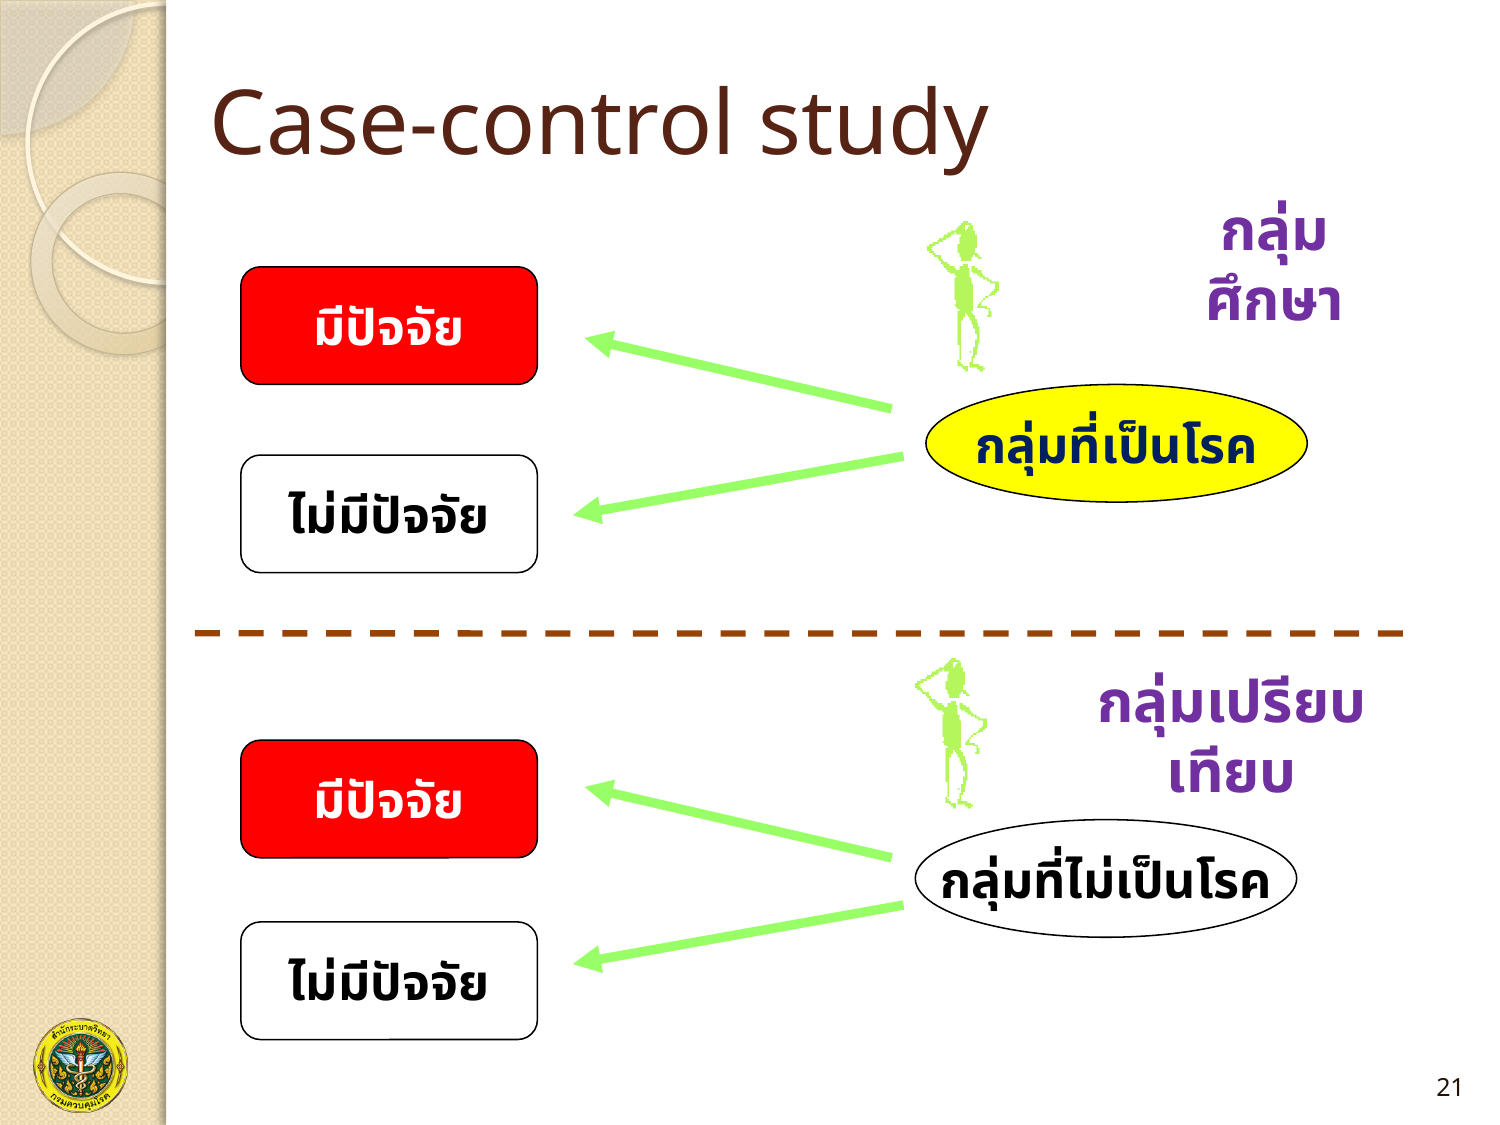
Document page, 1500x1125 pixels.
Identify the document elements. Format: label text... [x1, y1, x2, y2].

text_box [926, 219, 1006, 374]
picture [33, 1018, 128, 1113]
text_box กลุ่มศึกษา [1163, 184, 1386, 340]
text_box [584, 783, 892, 858]
text_box กลุ่มเปรียบเทียบ [1057, 656, 1407, 812]
text_box [572, 456, 904, 520]
title Case-control study [194, 24, 1388, 213]
text_box [584, 334, 892, 409]
text_box มีปัจจัย [240, 740, 538, 858]
text_box [572, 904, 904, 968]
text_box กลุ่มที่เป็นโรค [925, 384, 1308, 503]
text_box กลุ่มที่ไม่เป็นโรค [915, 819, 1297, 938]
text_box มีปัจจัย [240, 266, 538, 385]
text_box ไม่มีปัจจัย [240, 455, 538, 573]
slide_number 21 [1413, 1034, 1488, 1113]
text_box ไม่มีปัจจัย [240, 921, 538, 1040]
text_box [915, 656, 994, 811]
